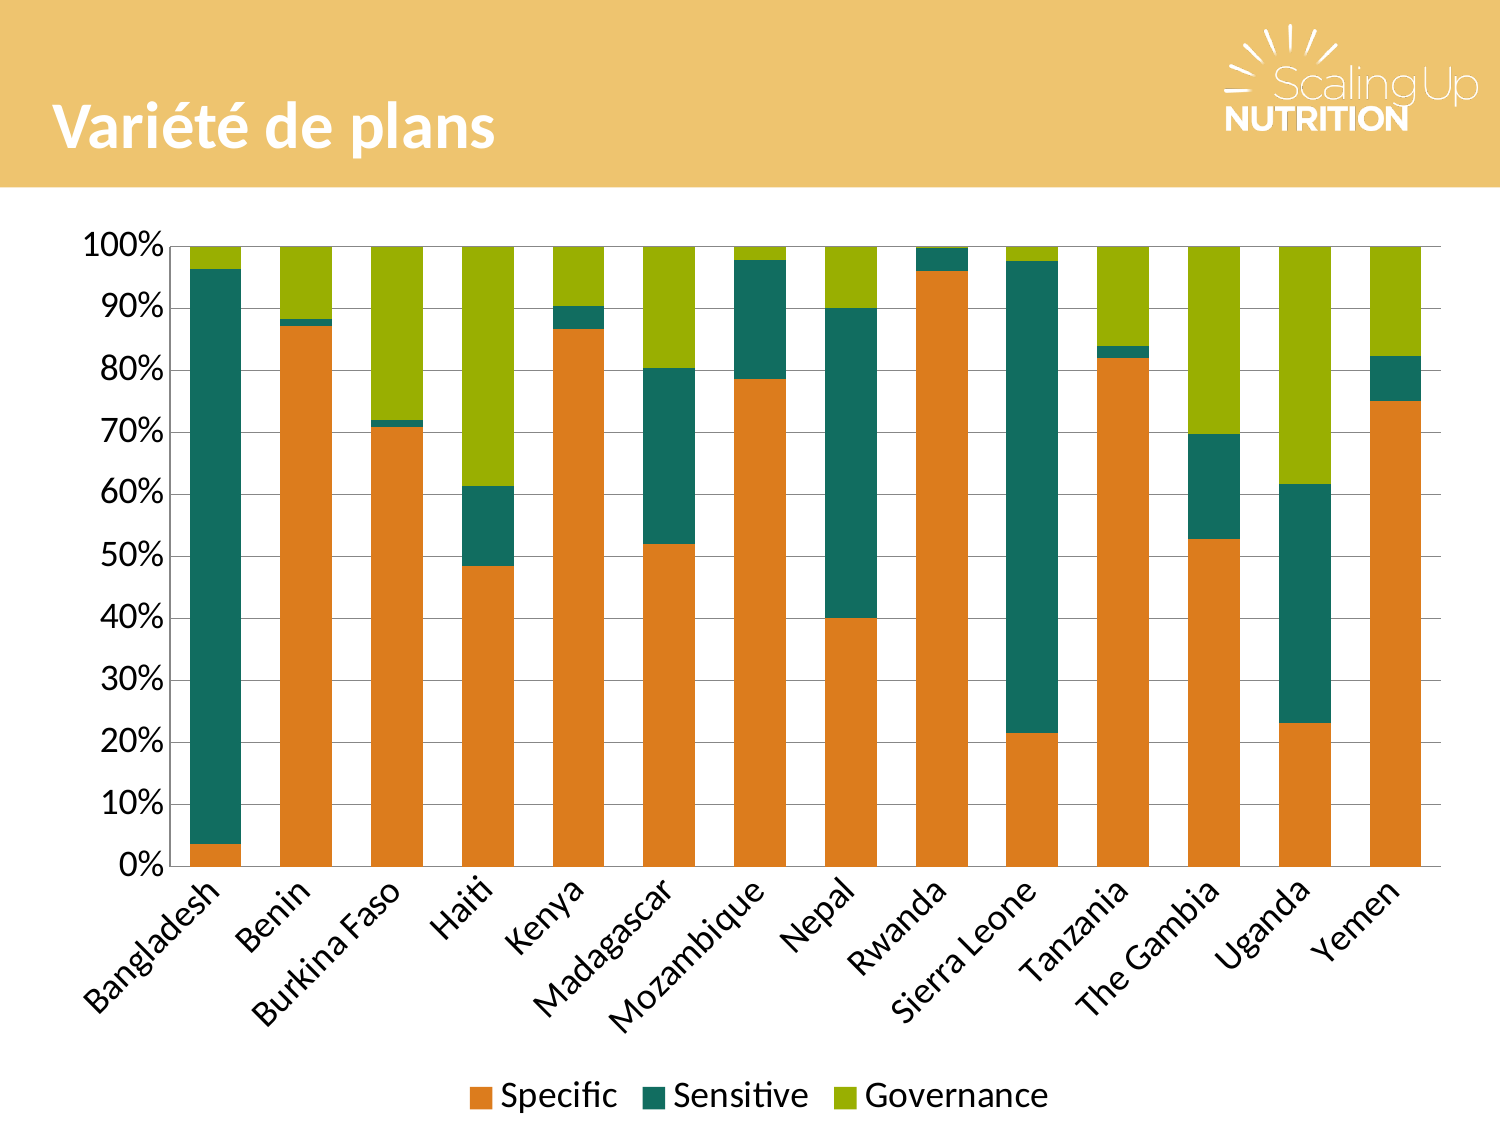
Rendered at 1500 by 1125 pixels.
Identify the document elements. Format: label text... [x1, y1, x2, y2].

chart [49, 209, 1470, 1125]
picture [1224, 24, 1478, 132]
text_box [0, 0, 1500, 190]
text_box Variété de plans [37, 74, 1217, 170]
